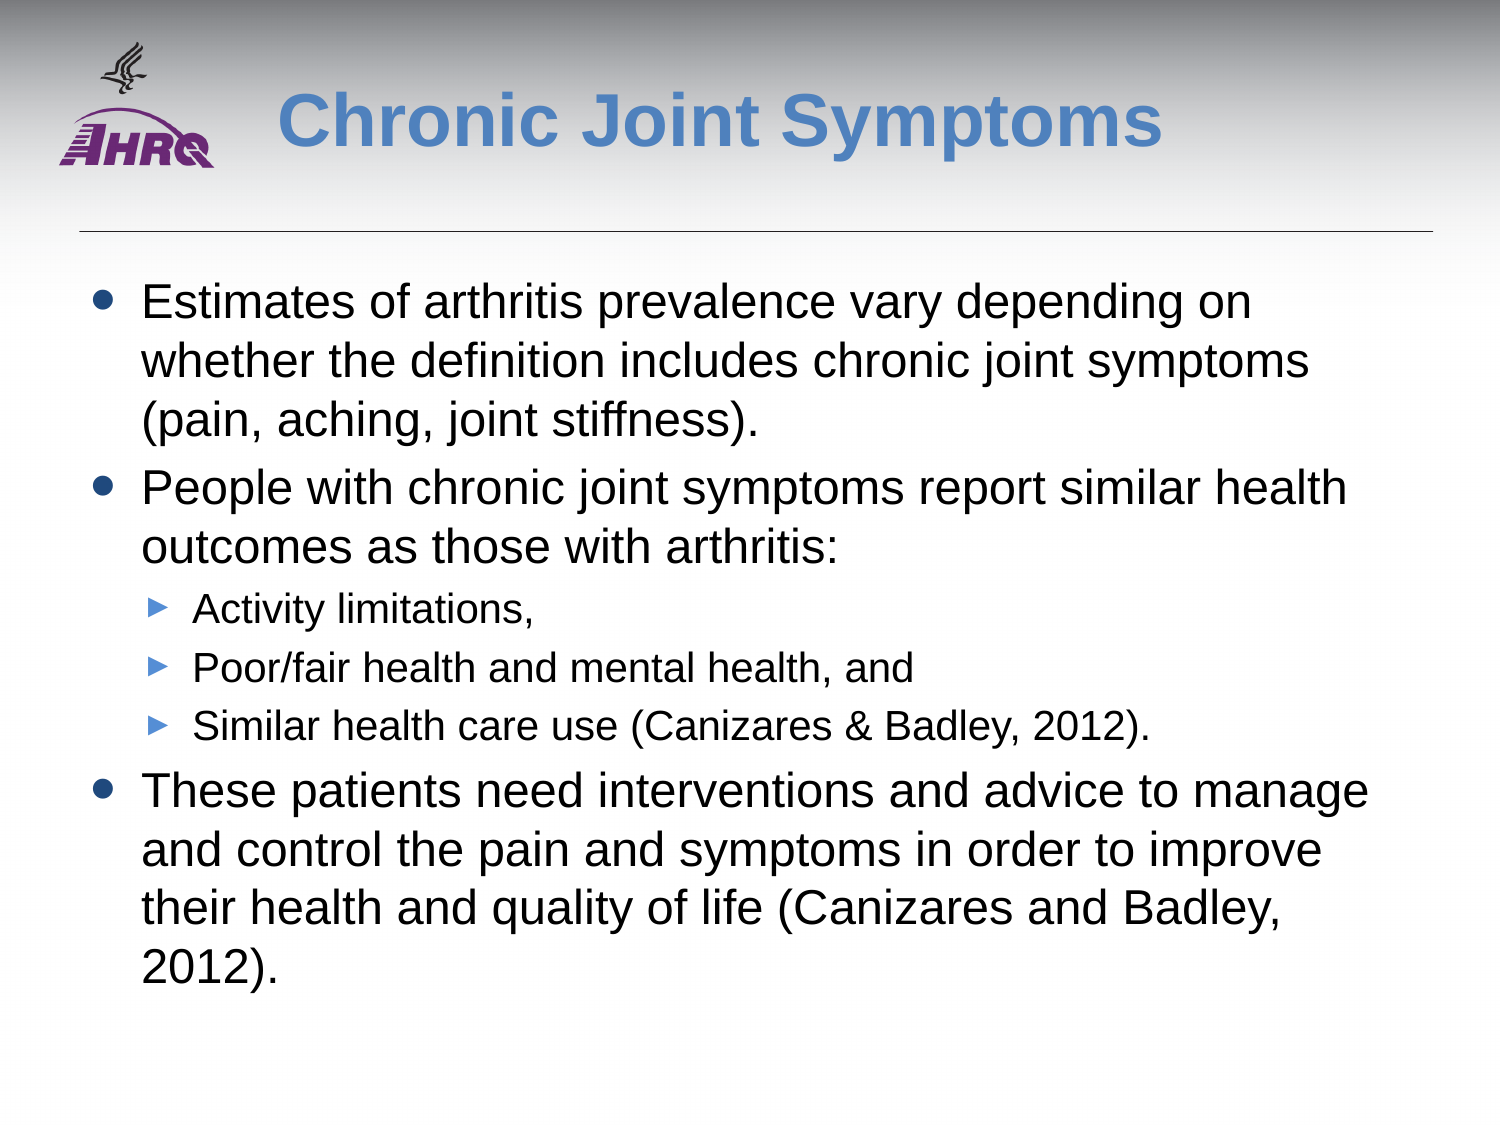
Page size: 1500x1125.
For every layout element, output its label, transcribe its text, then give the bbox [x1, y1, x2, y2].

title Chronic Joint Symptoms [262, 45, 1425, 188]
list Estimates of arthritis prevalence vary depending on whether the definition includes chronic joint symptoms (pain, aching, joint stiffness). People with chronic joint symptoms report similar health outcomes as those with arthritis: Activity limitations, Poor/fair health and mental health, and Similar health care use (Canizares & Badley, 2012). These patients need interventions and advice to manage and control the pain and symptoms in order to improve their health and quality of life (Canizares and Badley, 2012). [75, 262, 1425, 1005]
picture [0, 0, 1500, 1125]
